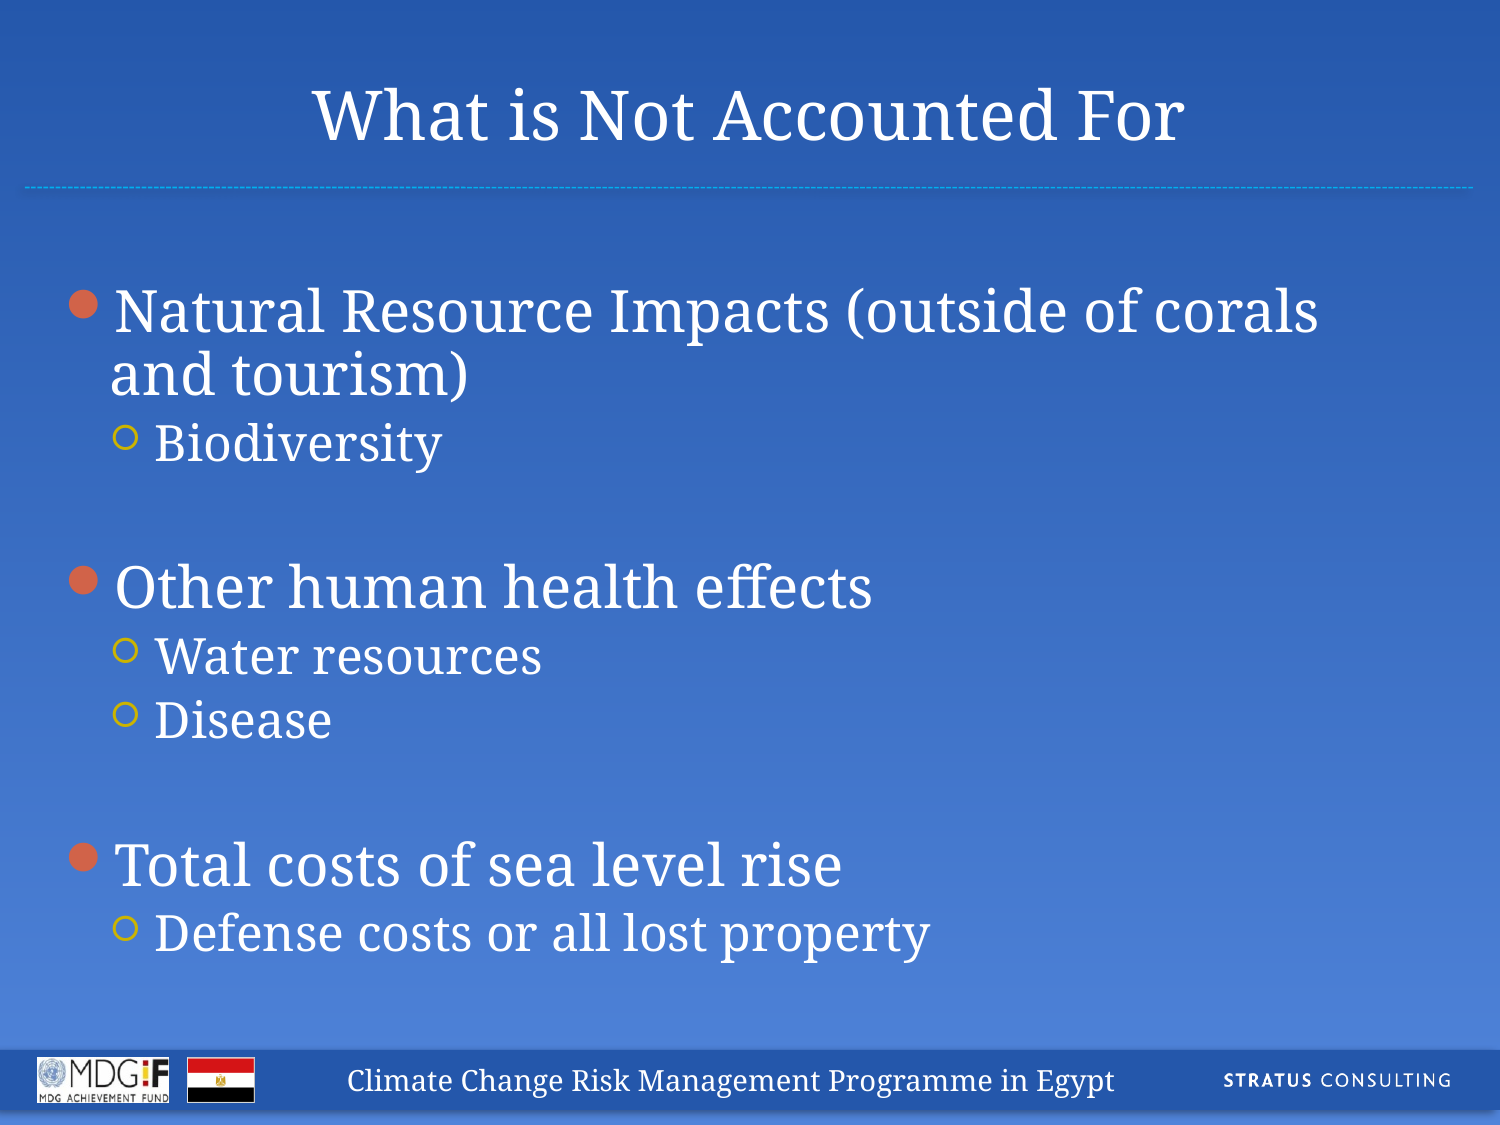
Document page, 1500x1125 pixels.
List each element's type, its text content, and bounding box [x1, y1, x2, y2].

picture [187, 1057, 255, 1103]
picture [37, 1057, 169, 1103]
picture [1224, 1073, 1450, 1087]
title What is Not Accounted For [49, 37, 1450, 162]
list Natural Resource Impacts (outside of corals and tourism) Biodiversity Other human health effects Water resources Disease Total costs of sea level rise Defense costs or all lost property [50, 275, 1445, 1025]
